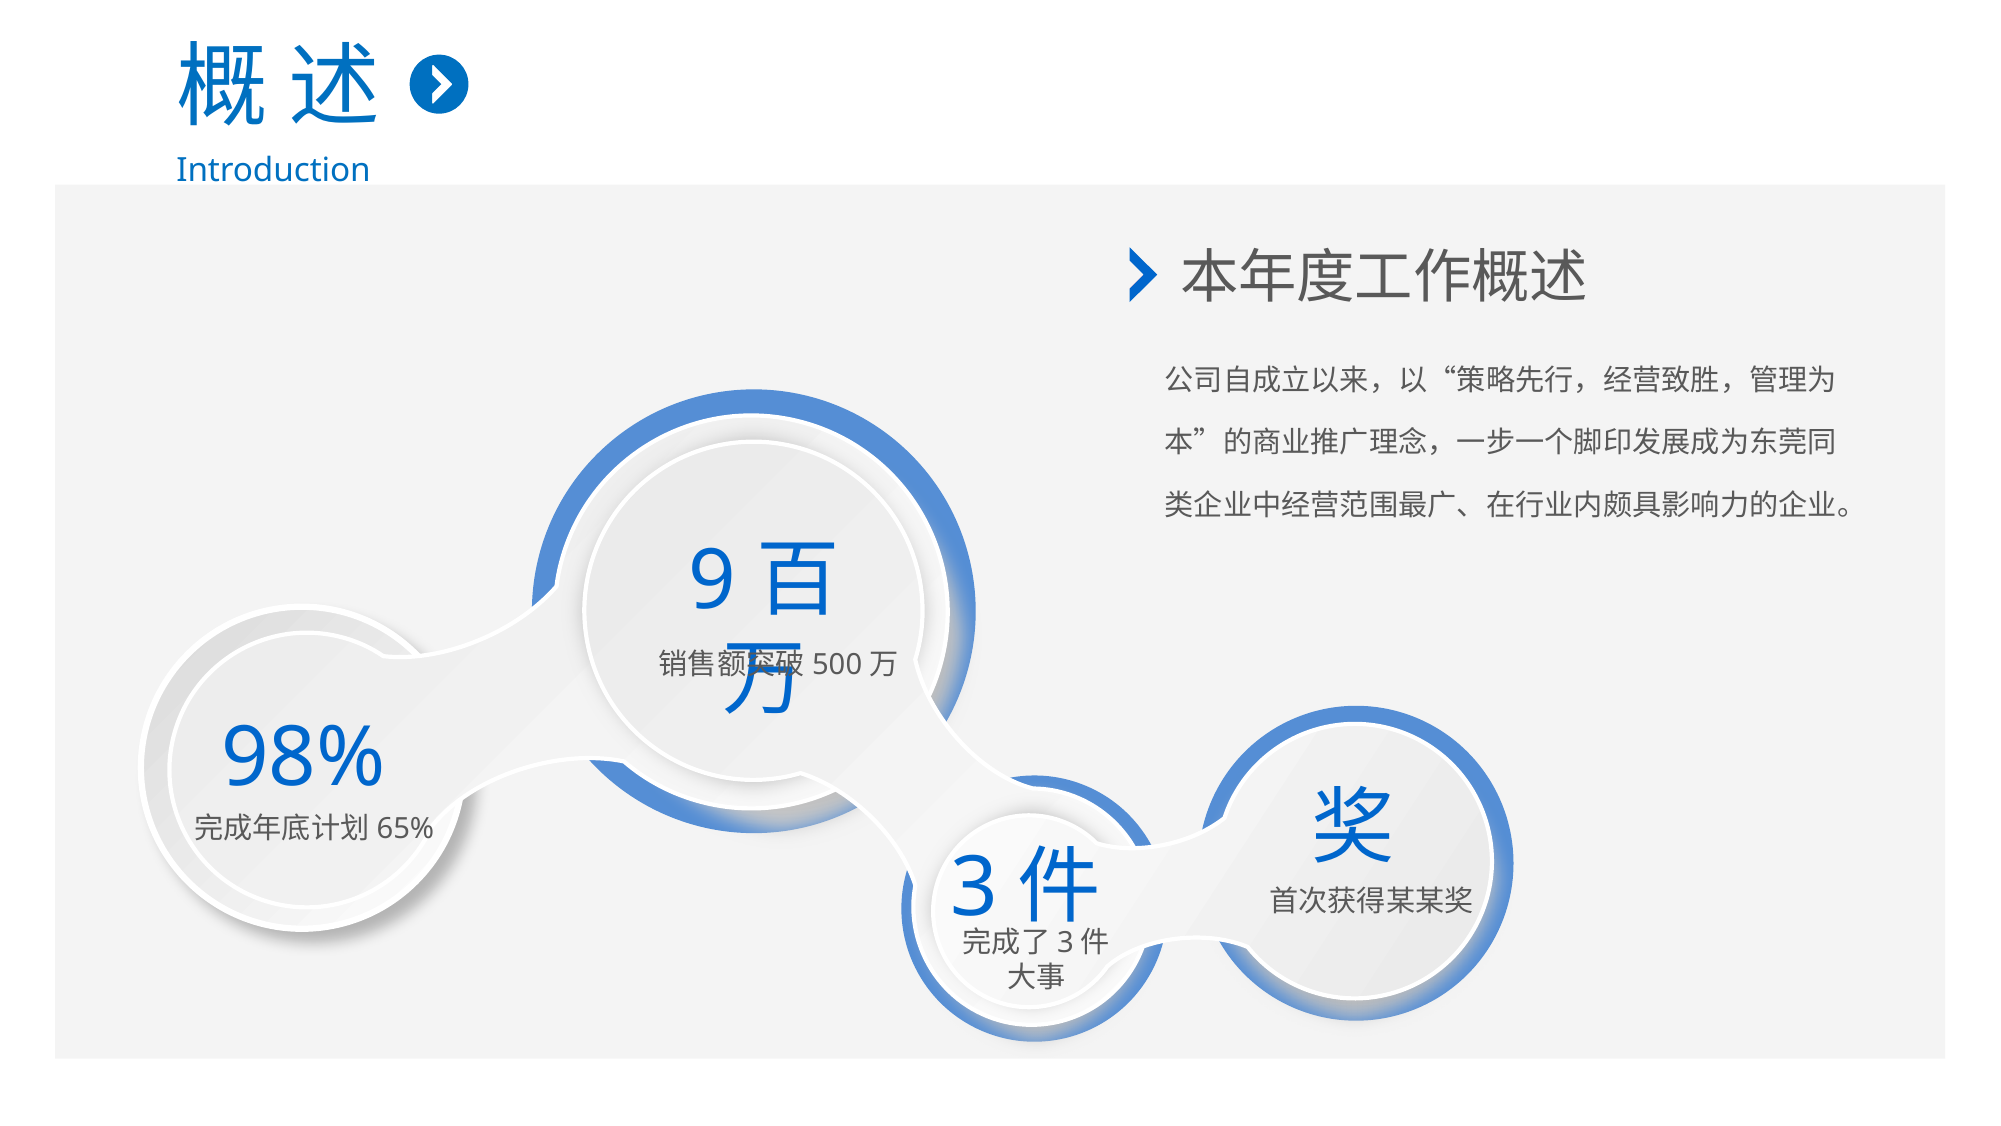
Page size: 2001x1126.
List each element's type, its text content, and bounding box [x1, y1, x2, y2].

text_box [1129, 231, 1786, 318]
text_box [53, 183, 1947, 1061]
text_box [179, 694, 505, 853]
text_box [137, 18, 557, 197]
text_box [639, 517, 969, 690]
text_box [140, 389, 1518, 1062]
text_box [1218, 765, 1579, 927]
text_box 公司自成立以来，以“策略先行，经营致胜，管理为本”的商业推广理念，一步一个脚印发展成为东莞同类企业中经营范围最广、在行业内颇具影响力的企业。 [1149, 326, 1863, 529]
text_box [899, 824, 1149, 1003]
